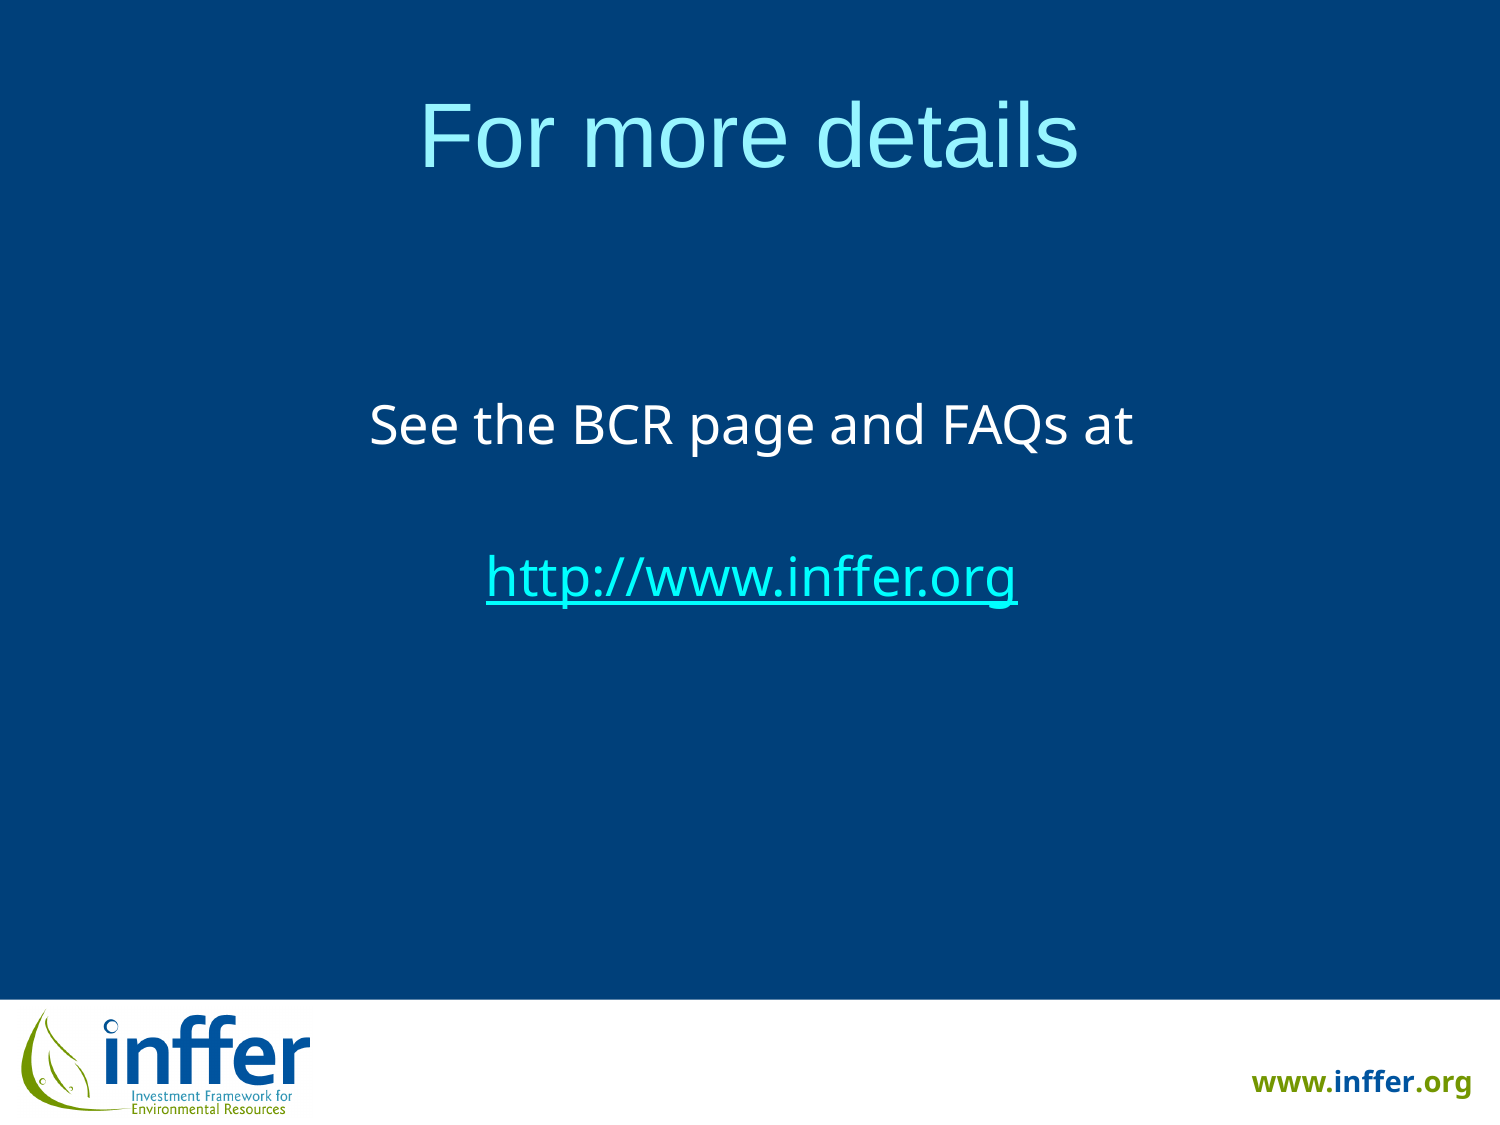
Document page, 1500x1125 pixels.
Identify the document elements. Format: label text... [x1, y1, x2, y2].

list See the BCR page and FAQs at http://www.inffer.org [76, 231, 1428, 1000]
picture [17, 1006, 313, 1118]
title For more details [74, 37, 1426, 226]
